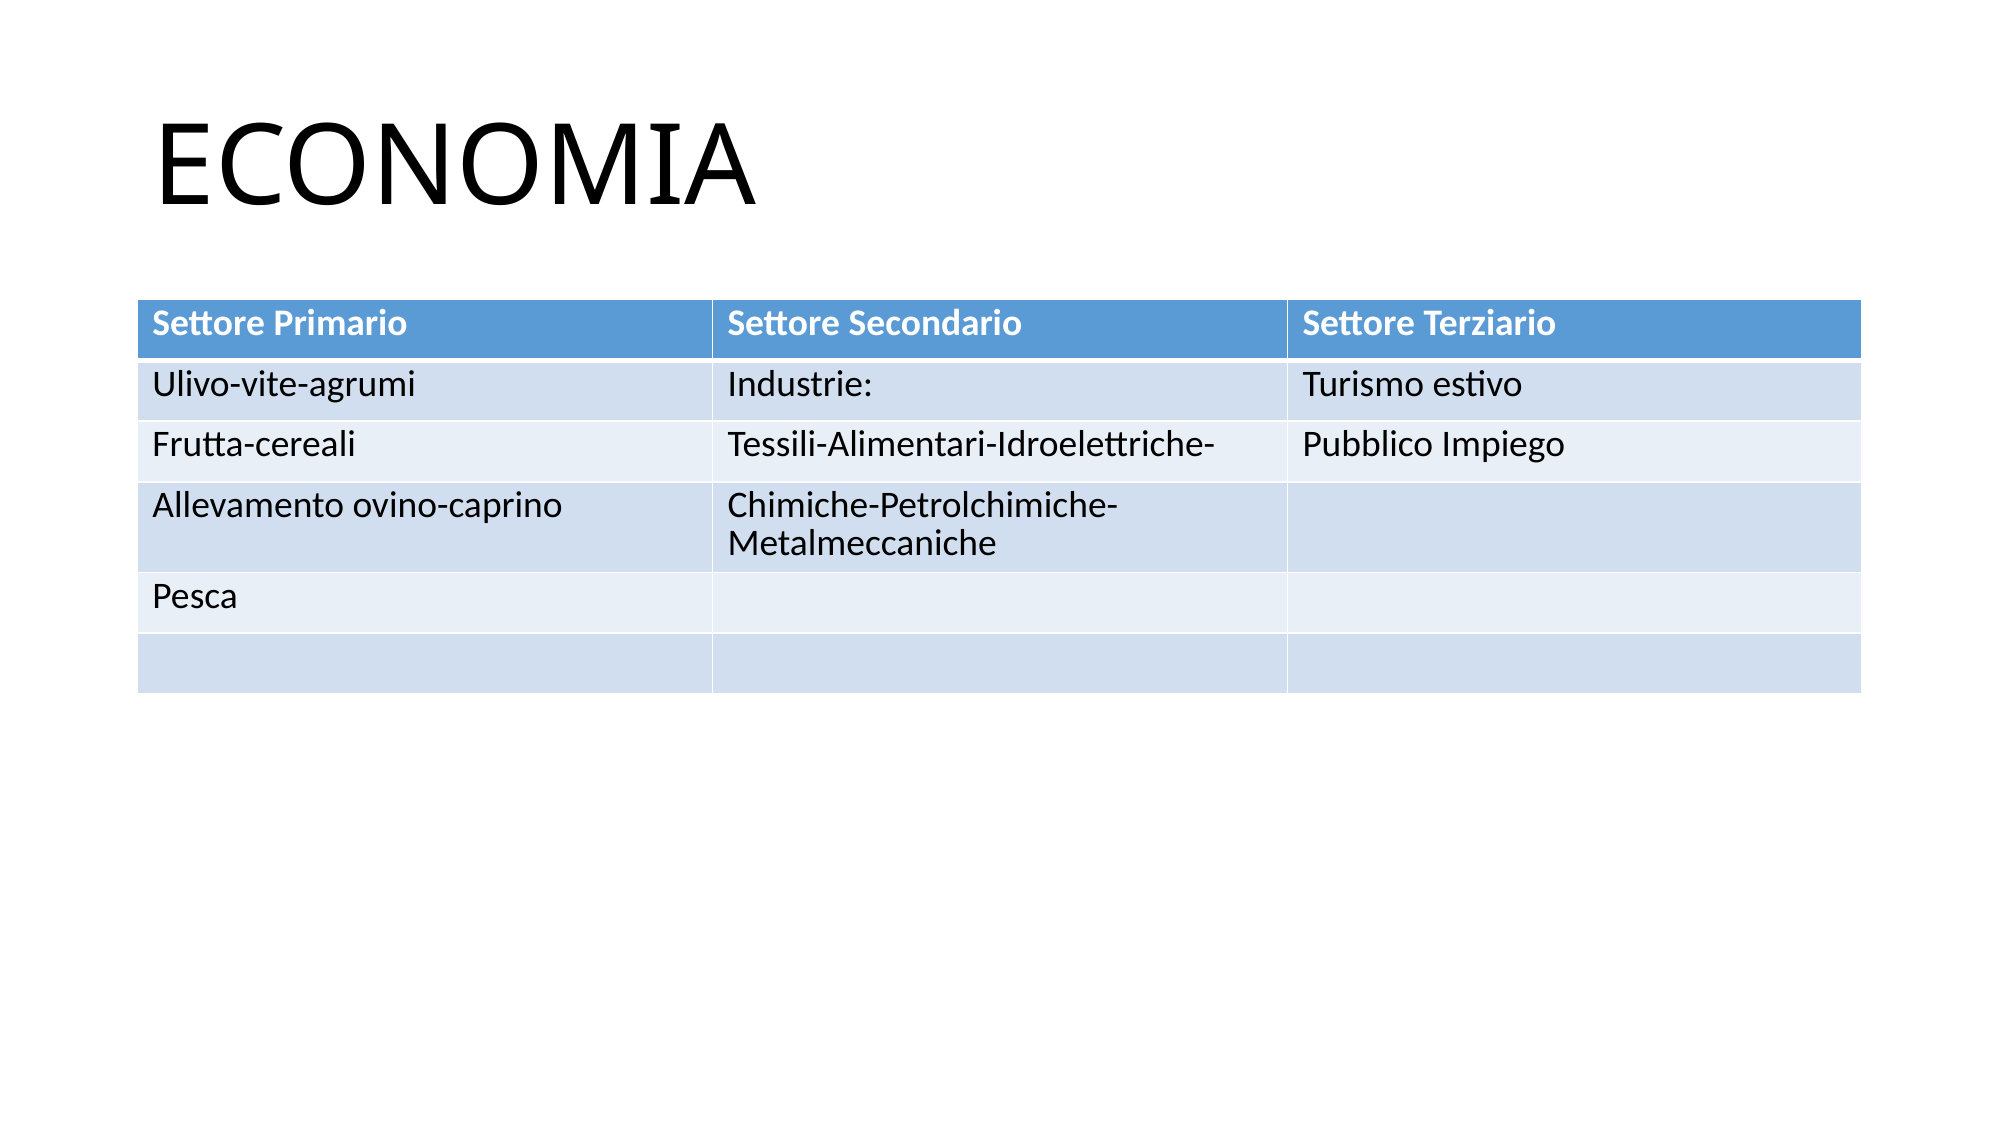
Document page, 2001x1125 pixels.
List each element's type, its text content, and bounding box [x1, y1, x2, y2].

table_cell Pubblico Impiego [1288, 422, 1861, 481]
table_cell Pesca [138, 573, 712, 632]
table_cell Chimiche-Petrolchimiche-Metalmeccaniche [713, 483, 1287, 572]
table_cell [713, 634, 1287, 693]
table_cell Tessili-Alimentari-Idroelettriche- [713, 422, 1287, 481]
table_cell Allevamento ovino-caprino [138, 483, 712, 572]
table_header Settore Terziario [1288, 300, 1861, 358]
table_cell [1288, 573, 1861, 632]
table_cell Turismo estivo [1288, 363, 1861, 420]
title ECONOMIA [137, 59, 1863, 278]
table_header Settore Primario [138, 300, 712, 358]
table_cell Frutta-cereali [138, 422, 712, 481]
table_cell Ulivo-vite-agrumi [138, 363, 712, 420]
table_header Settore Secondario [713, 300, 1287, 358]
table_cell [713, 573, 1287, 632]
table_cell [138, 634, 712, 693]
table_cell [1288, 634, 1861, 693]
table_cell [1288, 483, 1861, 572]
table_cell Industrie: [713, 363, 1287, 420]
